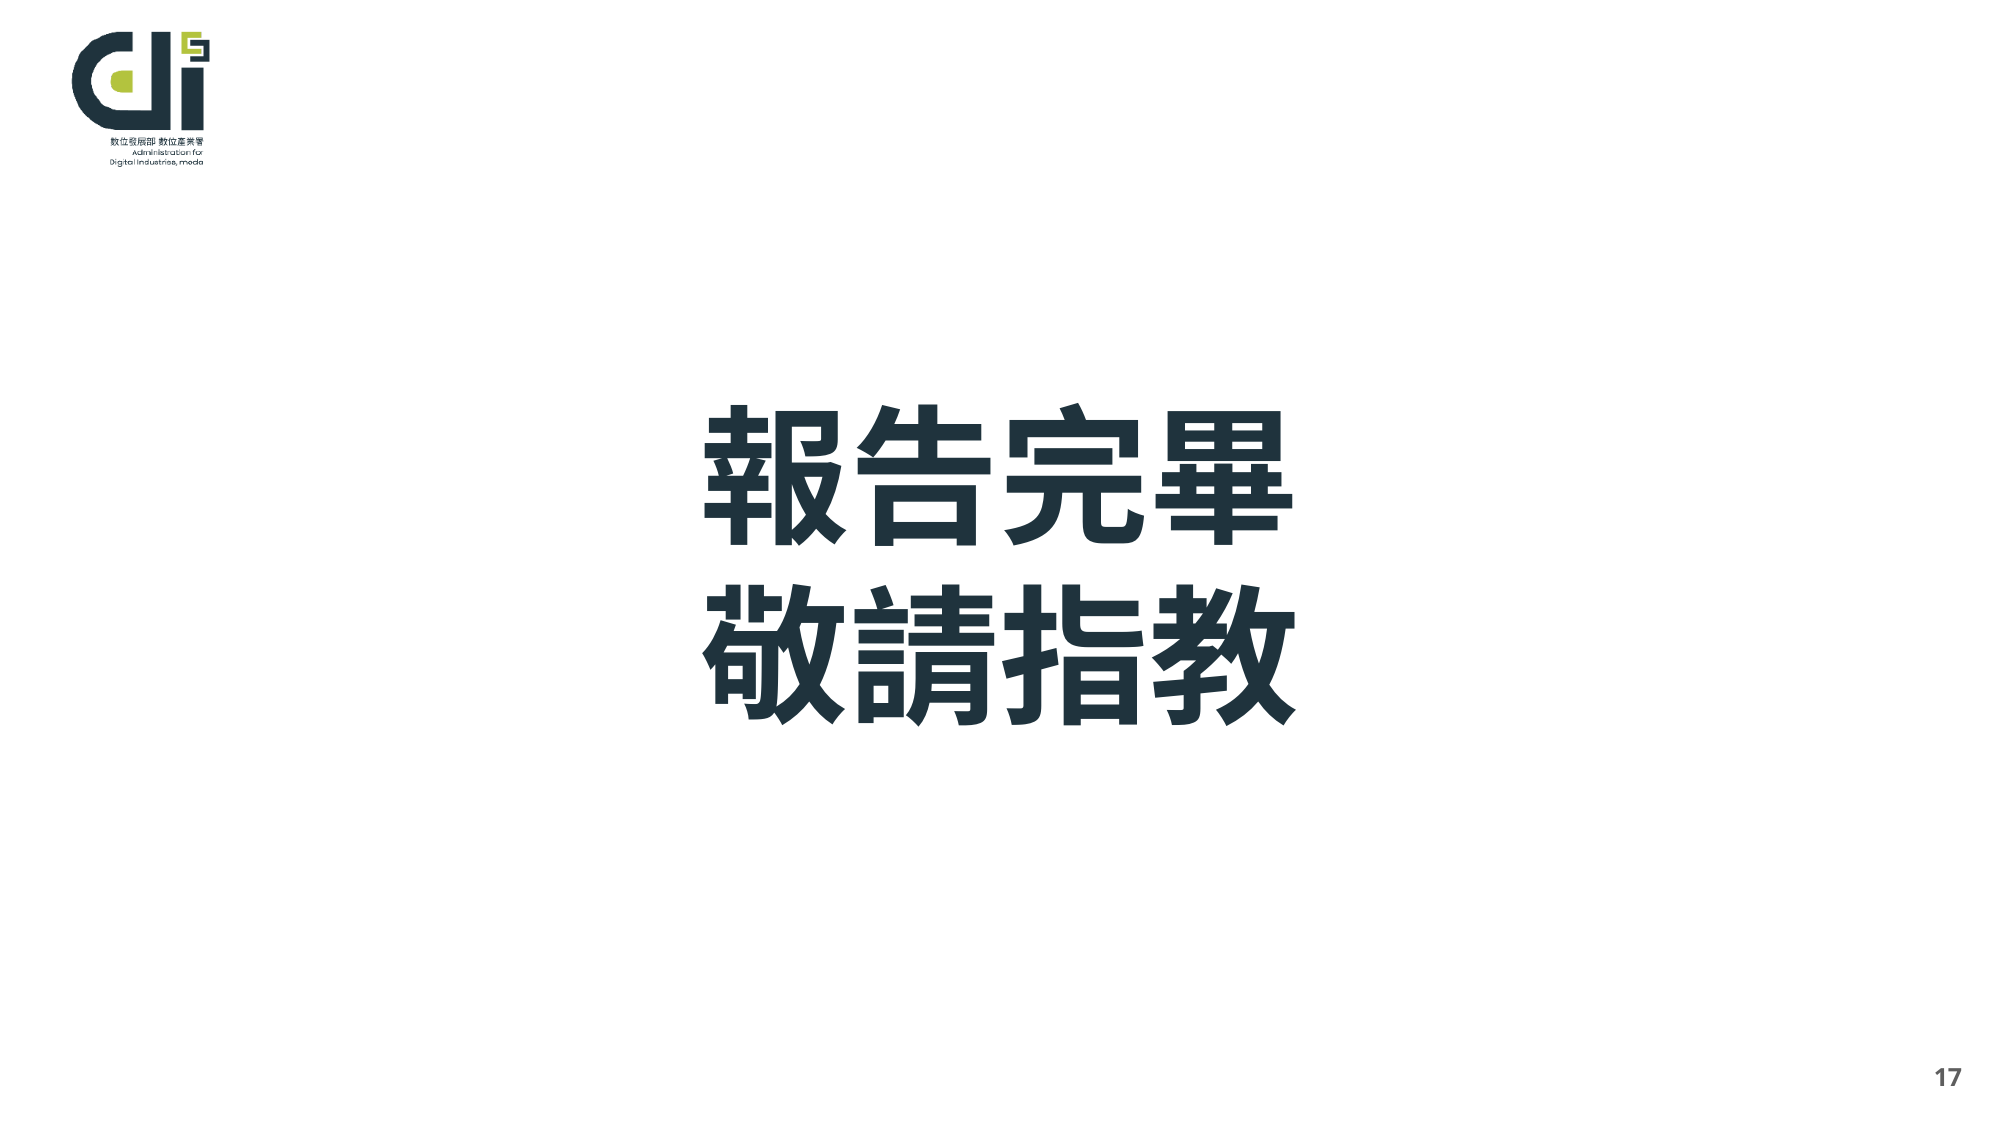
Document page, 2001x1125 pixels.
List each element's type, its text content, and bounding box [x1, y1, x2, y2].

slide_number 17 [1923, 1056, 1973, 1105]
picture [56, 17, 224, 185]
title 報告完畢 敬請指教 [139, 502, 1861, 623]
